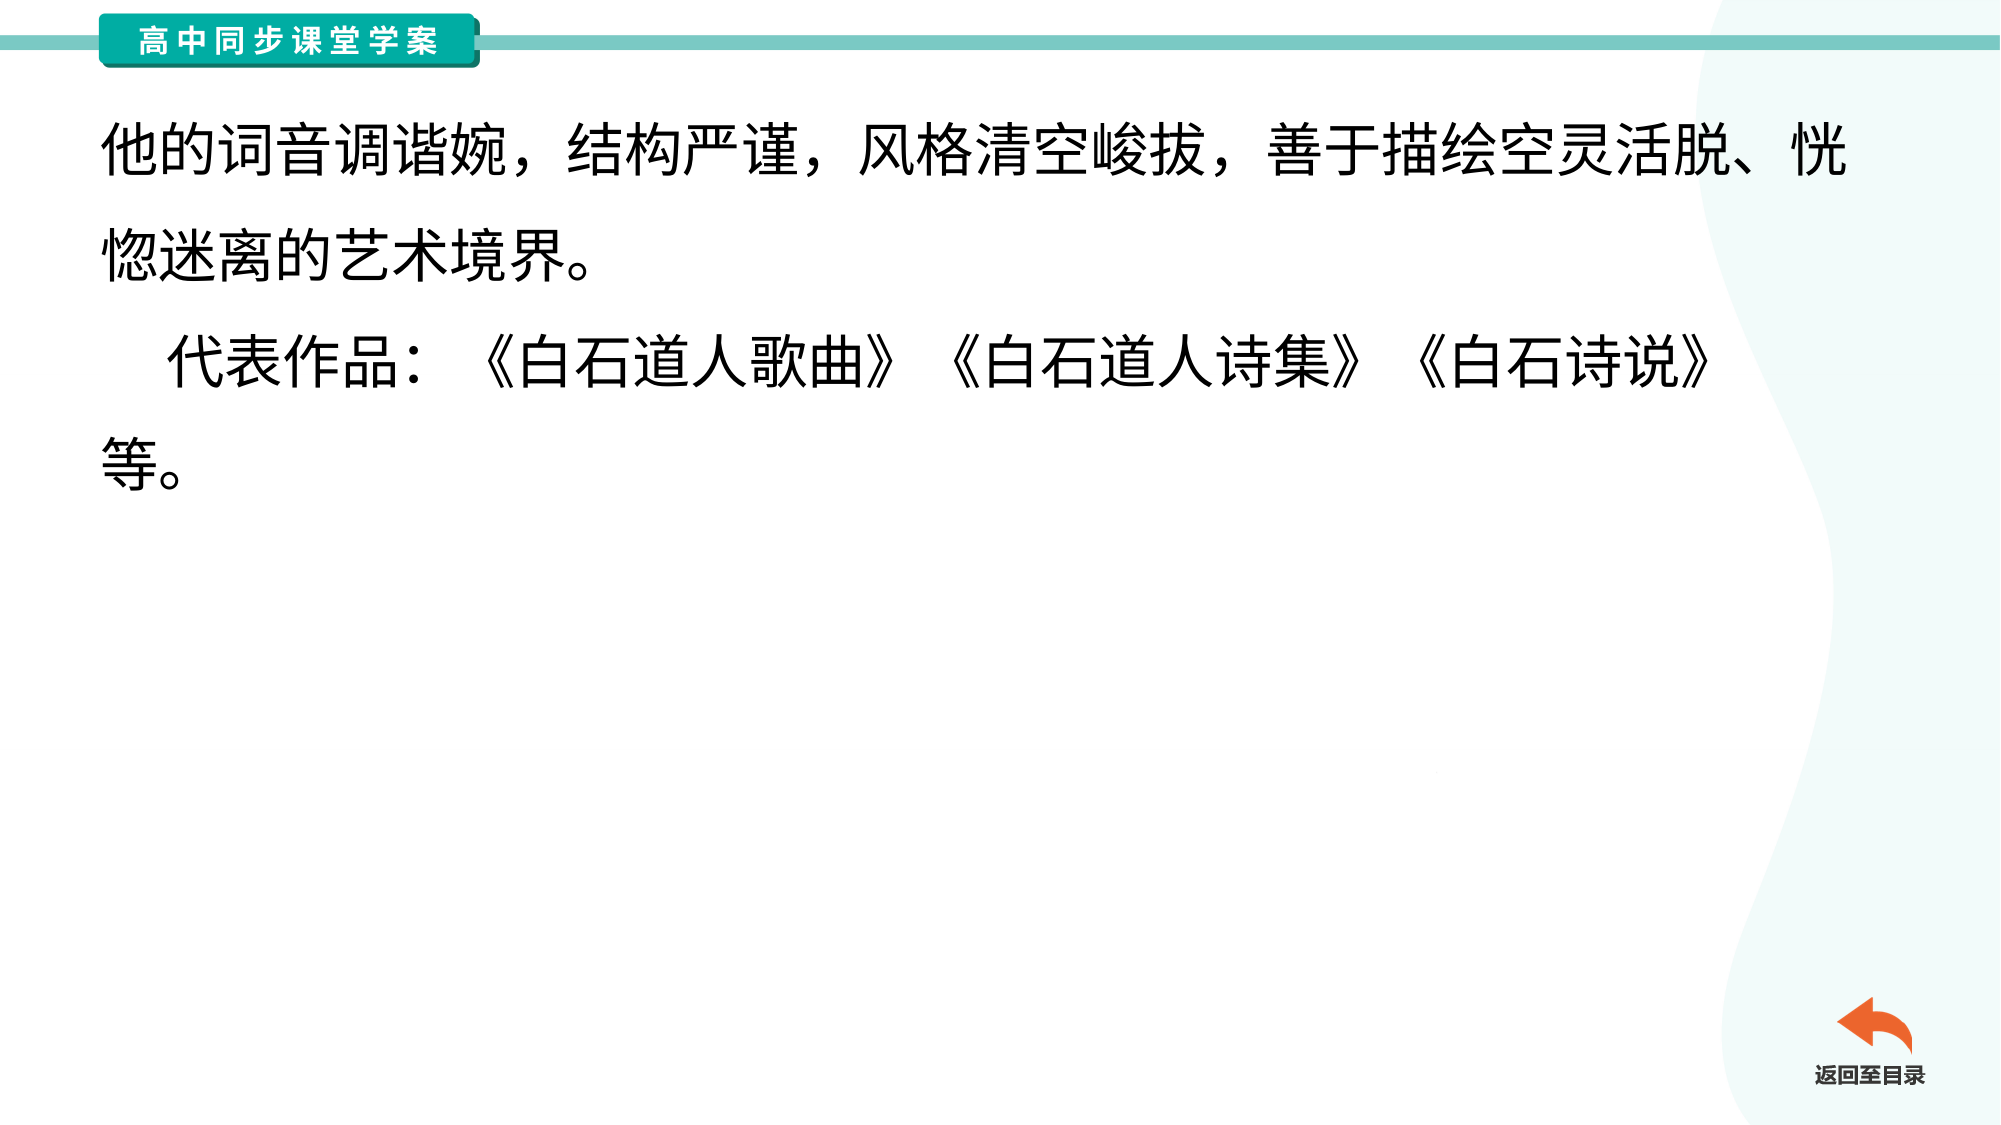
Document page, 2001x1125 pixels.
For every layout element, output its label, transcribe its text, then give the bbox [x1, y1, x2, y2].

picture [0, 0, 2000, 1125]
text_box 他的词音调谐婉，结构严谨，风格清空峻拔，善于描绘空灵活脱、恍 惚迷离的艺术境界。 代表作品：《白石道人歌曲》《白石道人诗集》《白石诗说》 等。#1.3 [100, 76, 1900, 486]
